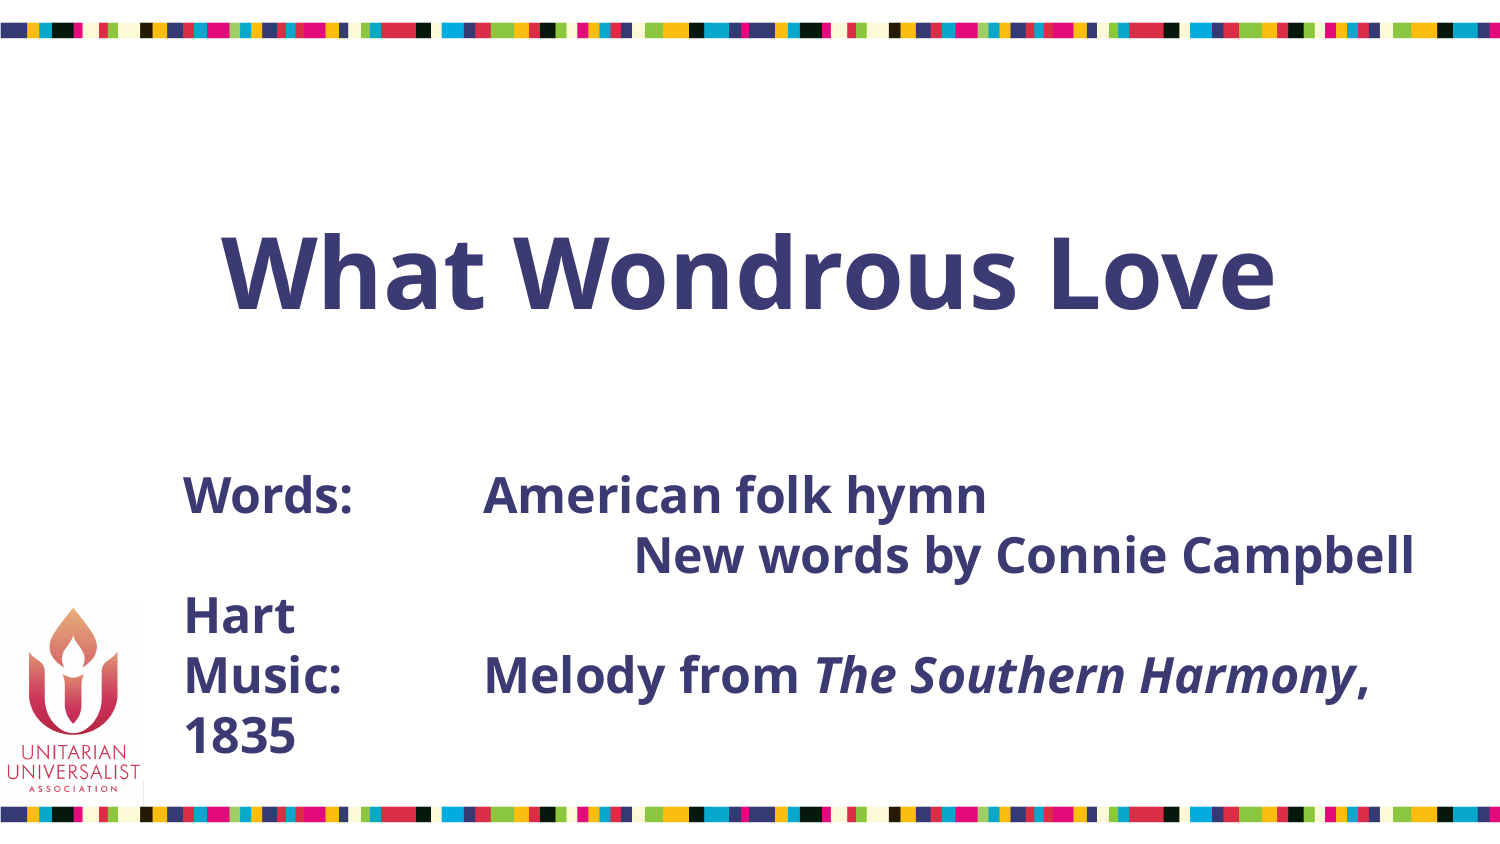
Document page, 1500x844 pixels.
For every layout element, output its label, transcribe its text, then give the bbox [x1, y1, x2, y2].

text_box What Wondrous Love [74, 75, 1425, 345]
picture [0, 22, 1500, 40]
picture [0, 600, 1500, 824]
text_box Words: American folk hymn New words by Connie Campbell Hart Music: Melody from The Southern Harmony, 1835 [168, 448, 1495, 779]
